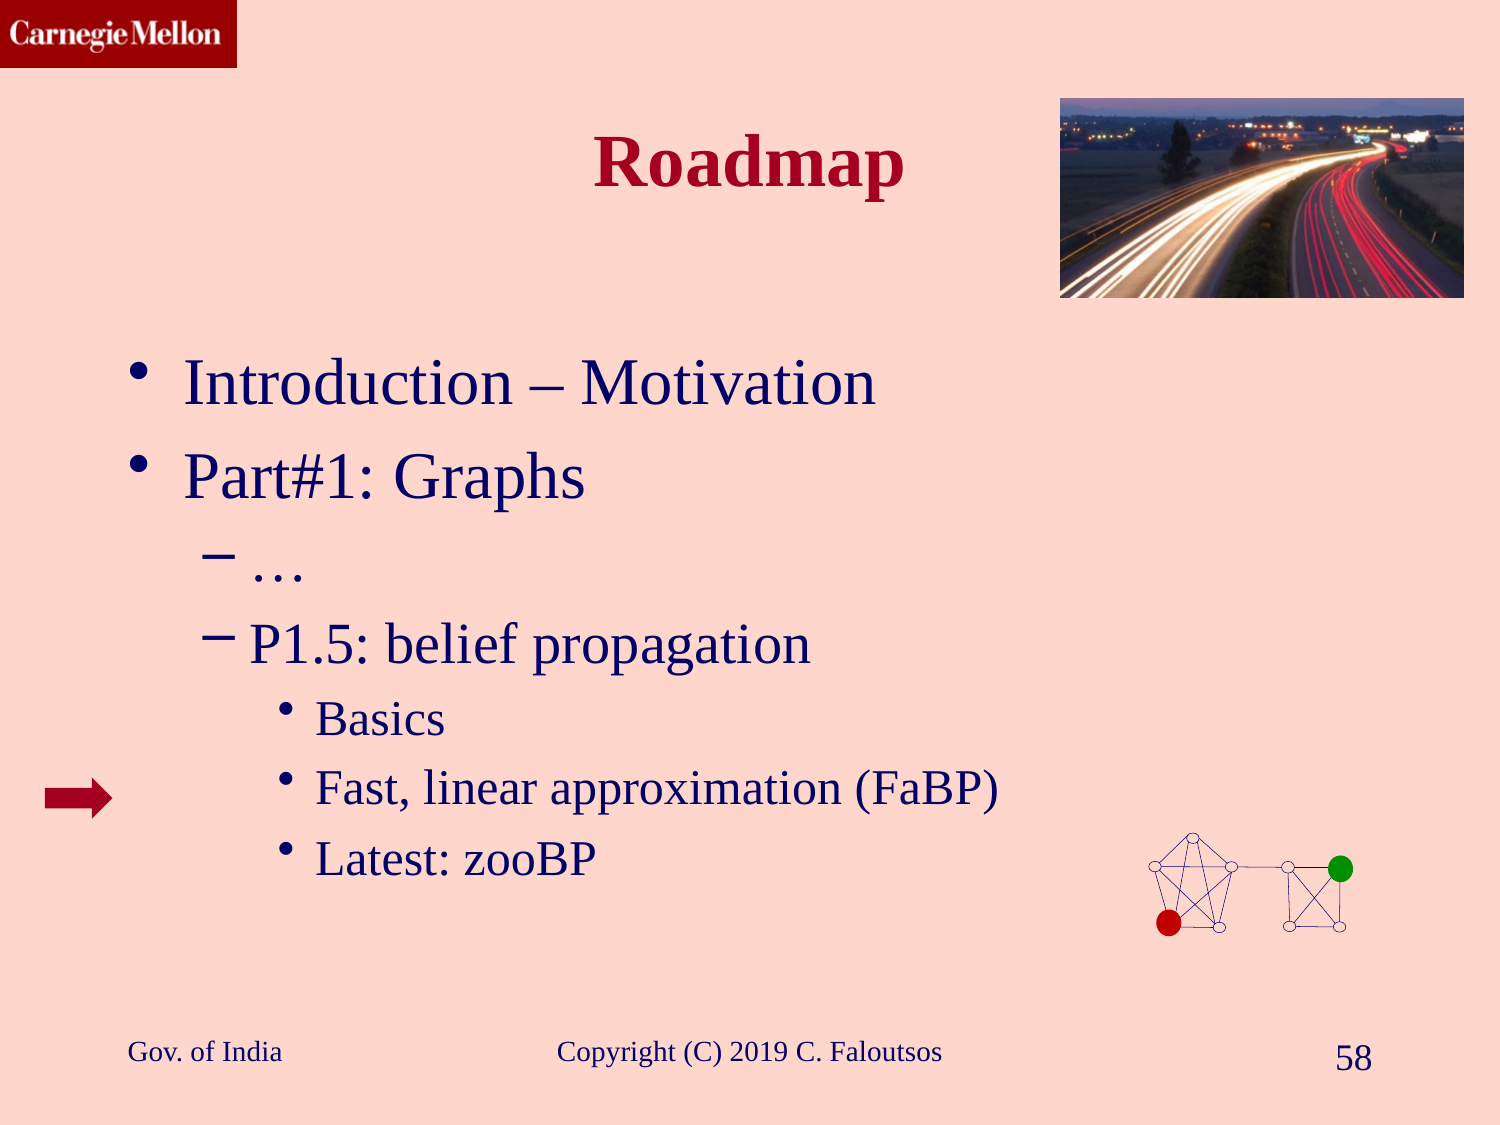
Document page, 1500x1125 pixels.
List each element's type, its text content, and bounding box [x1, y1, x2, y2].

text_box [44, 777, 113, 819]
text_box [1148, 832, 1346, 933]
picture [0, 0, 237, 68]
footer Copyright (C) 2019 C. Faloutsos [512, 1024, 988, 1101]
list Introduction – Motivation Part#1: Graphs … P1.5: belief propagation Basics Fast, linear approximation (FaBP) Latest: zooBP [112, 237, 1388, 1001]
title Roadmap [112, 99, 1058, 213]
slide_number Gov. of India [112, 1024, 426, 1101]
slide_number 58 [1074, 1024, 1388, 1101]
picture [1060, 98, 1464, 299]
